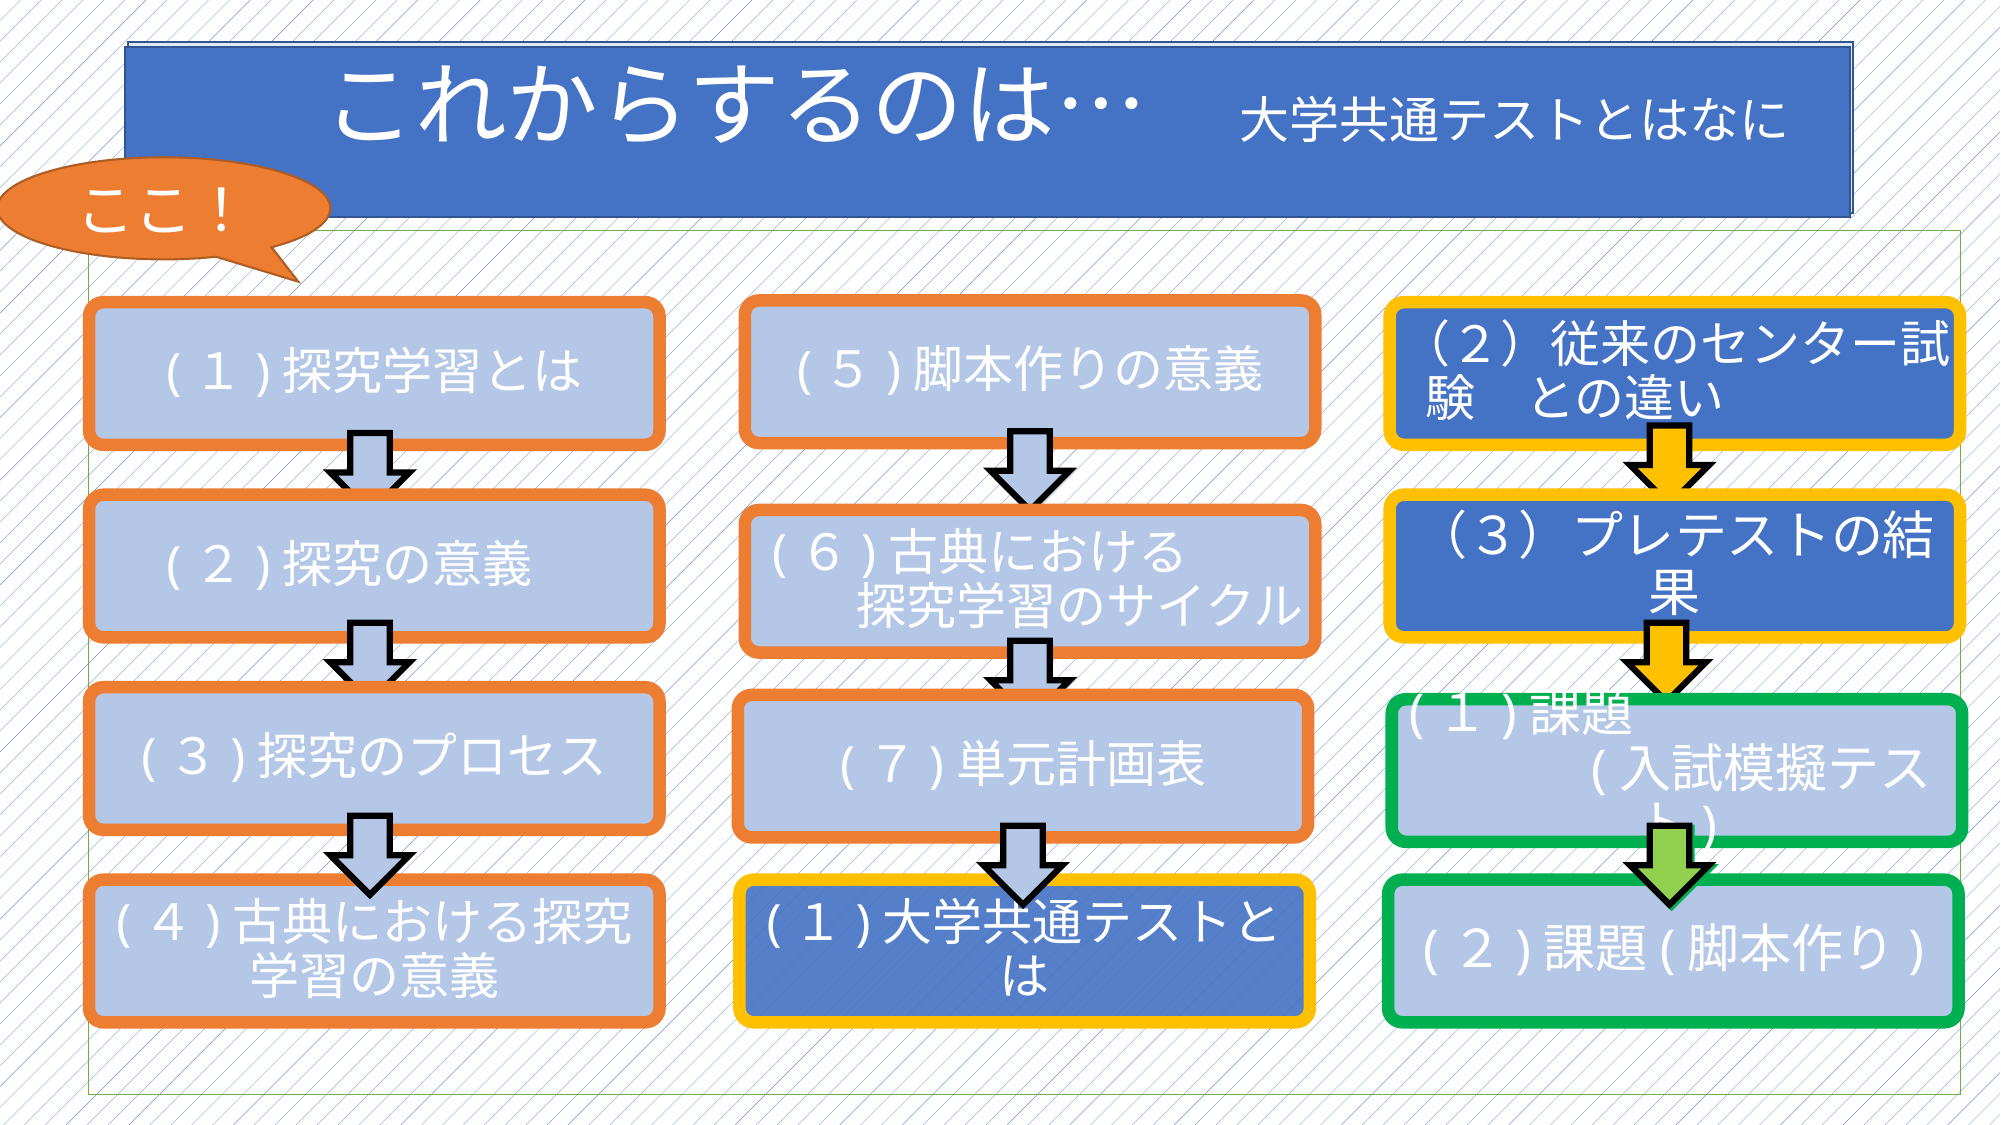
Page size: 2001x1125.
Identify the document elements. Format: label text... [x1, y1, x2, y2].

text_box ここ！ [0, 156, 332, 284]
text_box [88, 1023, 1961, 1095]
text_box [88, 230, 1961, 302]
text_box これからするのは… 大学共通テストとはなにか [124, 46, 1851, 218]
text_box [1316, 302, 1961, 1023]
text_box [1391, 699, 1963, 907]
text_box はじめに [127, 41, 1854, 214]
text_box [89, 300, 1316, 1023]
